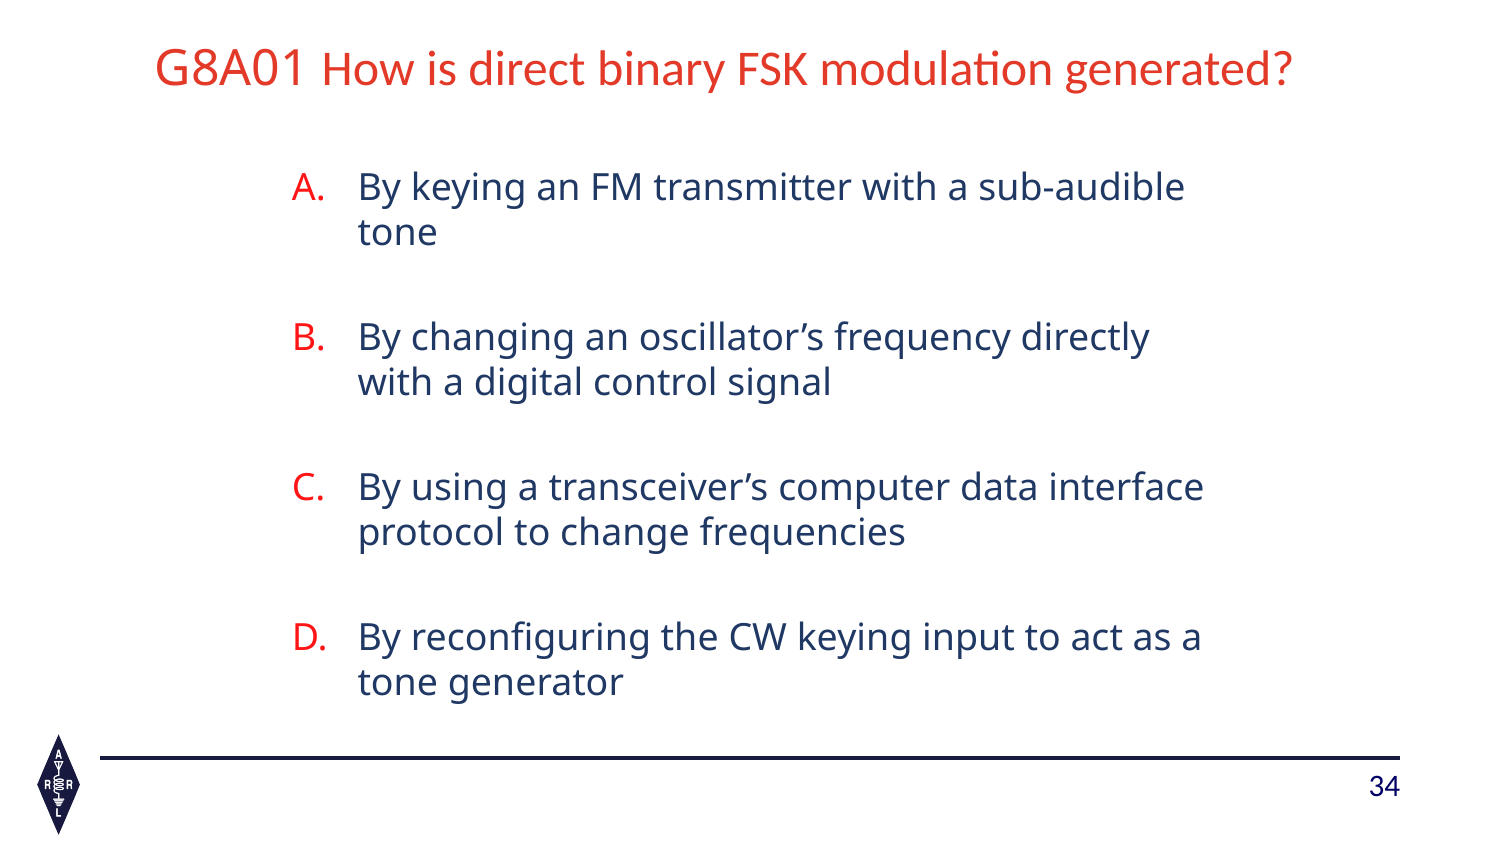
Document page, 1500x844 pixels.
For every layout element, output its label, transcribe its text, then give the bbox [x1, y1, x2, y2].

list [76, 192, 1425, 827]
picture [37, 734, 80, 835]
slide_number 34 [1302, 761, 1400, 807]
title G8A01 How is direct binary FSK modulation generated? [154, 36, 1346, 188]
text_box By keying an FM transmitter with a sub-audible tone By changing an oscillator’s frequency directly with a digital control signal By using a transceiver’s computer data interface protocol to change frequencies By reconfiguring the CW keying input to act as a tone generator [280, 156, 1220, 717]
